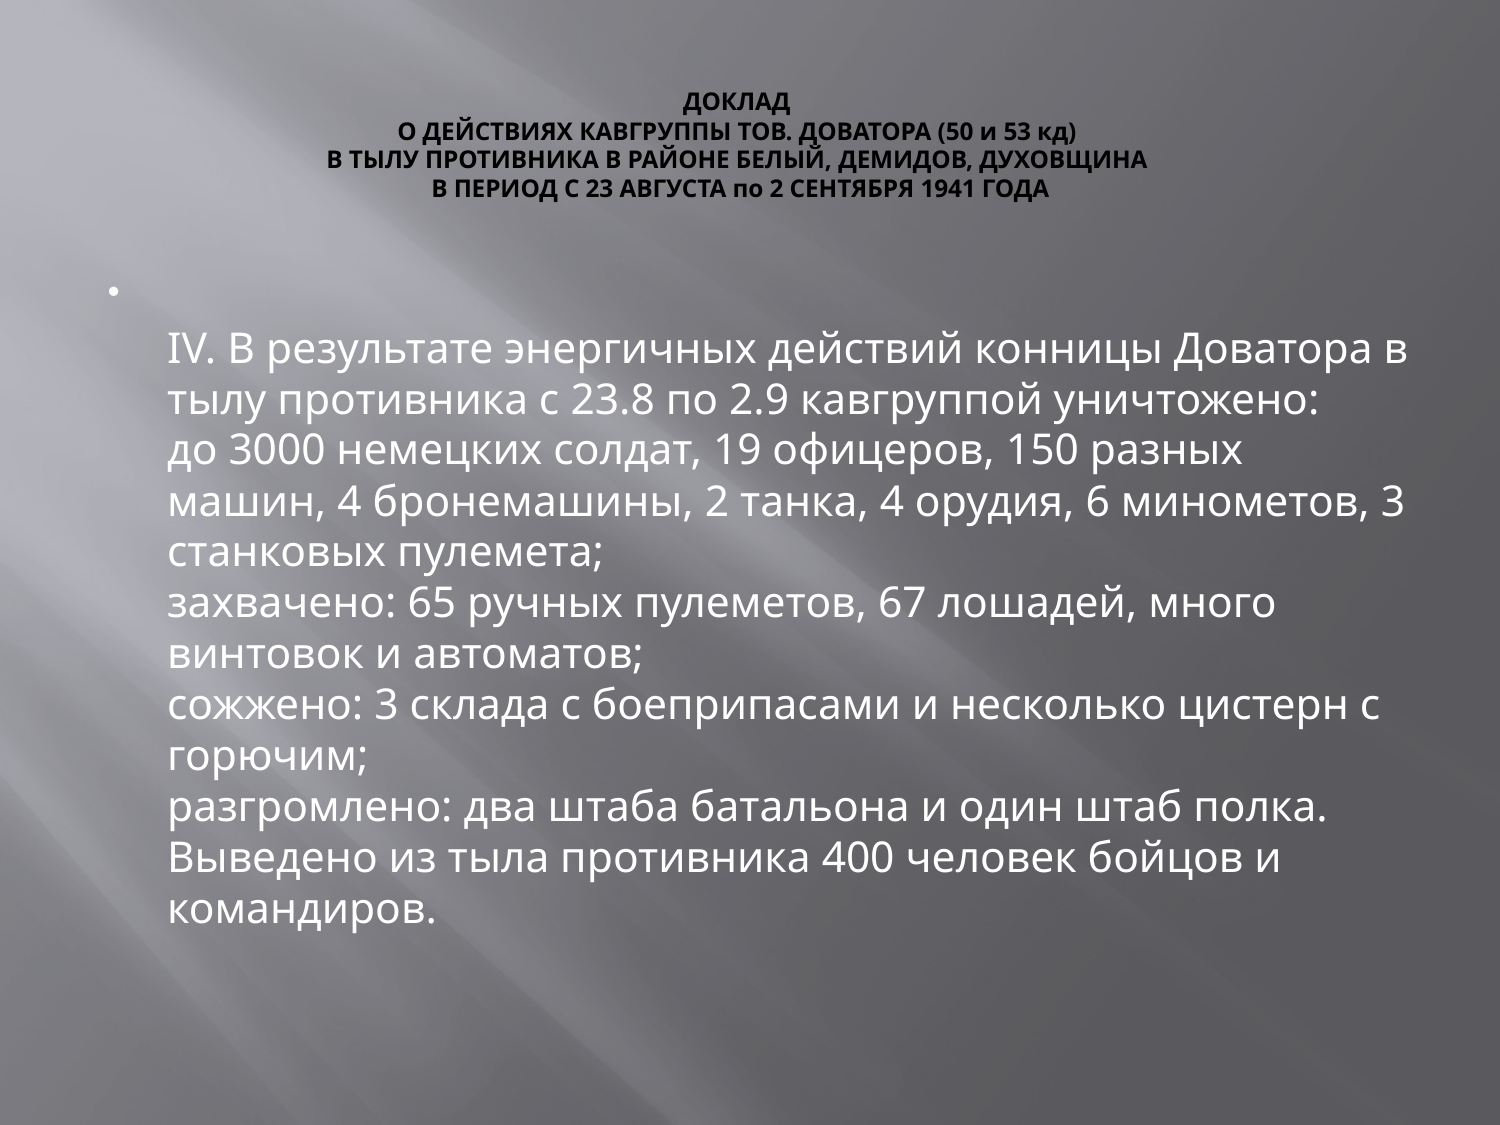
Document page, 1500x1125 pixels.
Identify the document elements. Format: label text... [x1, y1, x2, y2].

title ДОКЛАД О ДЕЙСТВИЯХ КАВГРУППЫ ТОВ. ДОВАТОРА (50 и 53 кд) В ТЫЛУ ПРОТИВНИКА В РАЙОНЕ БЕЛЫЙ, ДЕМИДОВ, ДУХОВЩИНА В ПЕРИОД С 23 АВГУСТА по 2 СЕНТЯБРЯ 1941 ГОДА [64, 78, 1415, 266]
list IV. В результате энергичных действий конницы Доватора в тылу противника с 23.8 по 2.9 кавгруппой уничтожено: до 3000 немецких солдат, 19 офицеров, 150 разных машин, 4 бронемашины, 2 танка, 4 орудия, 6 минометов, 3 станковых пулемета; захвачено: 65 ручных пулеметов, 67 лошадей, много винтовок и автоматов; сожжено: 3 склада с боеприпасами и несколько цистерн с горючим; разгромлено: два штаба батальона и один штаб полка. Выведено из тыла противника 400 человек бойцов и командиров. [75, 262, 1425, 1035]
